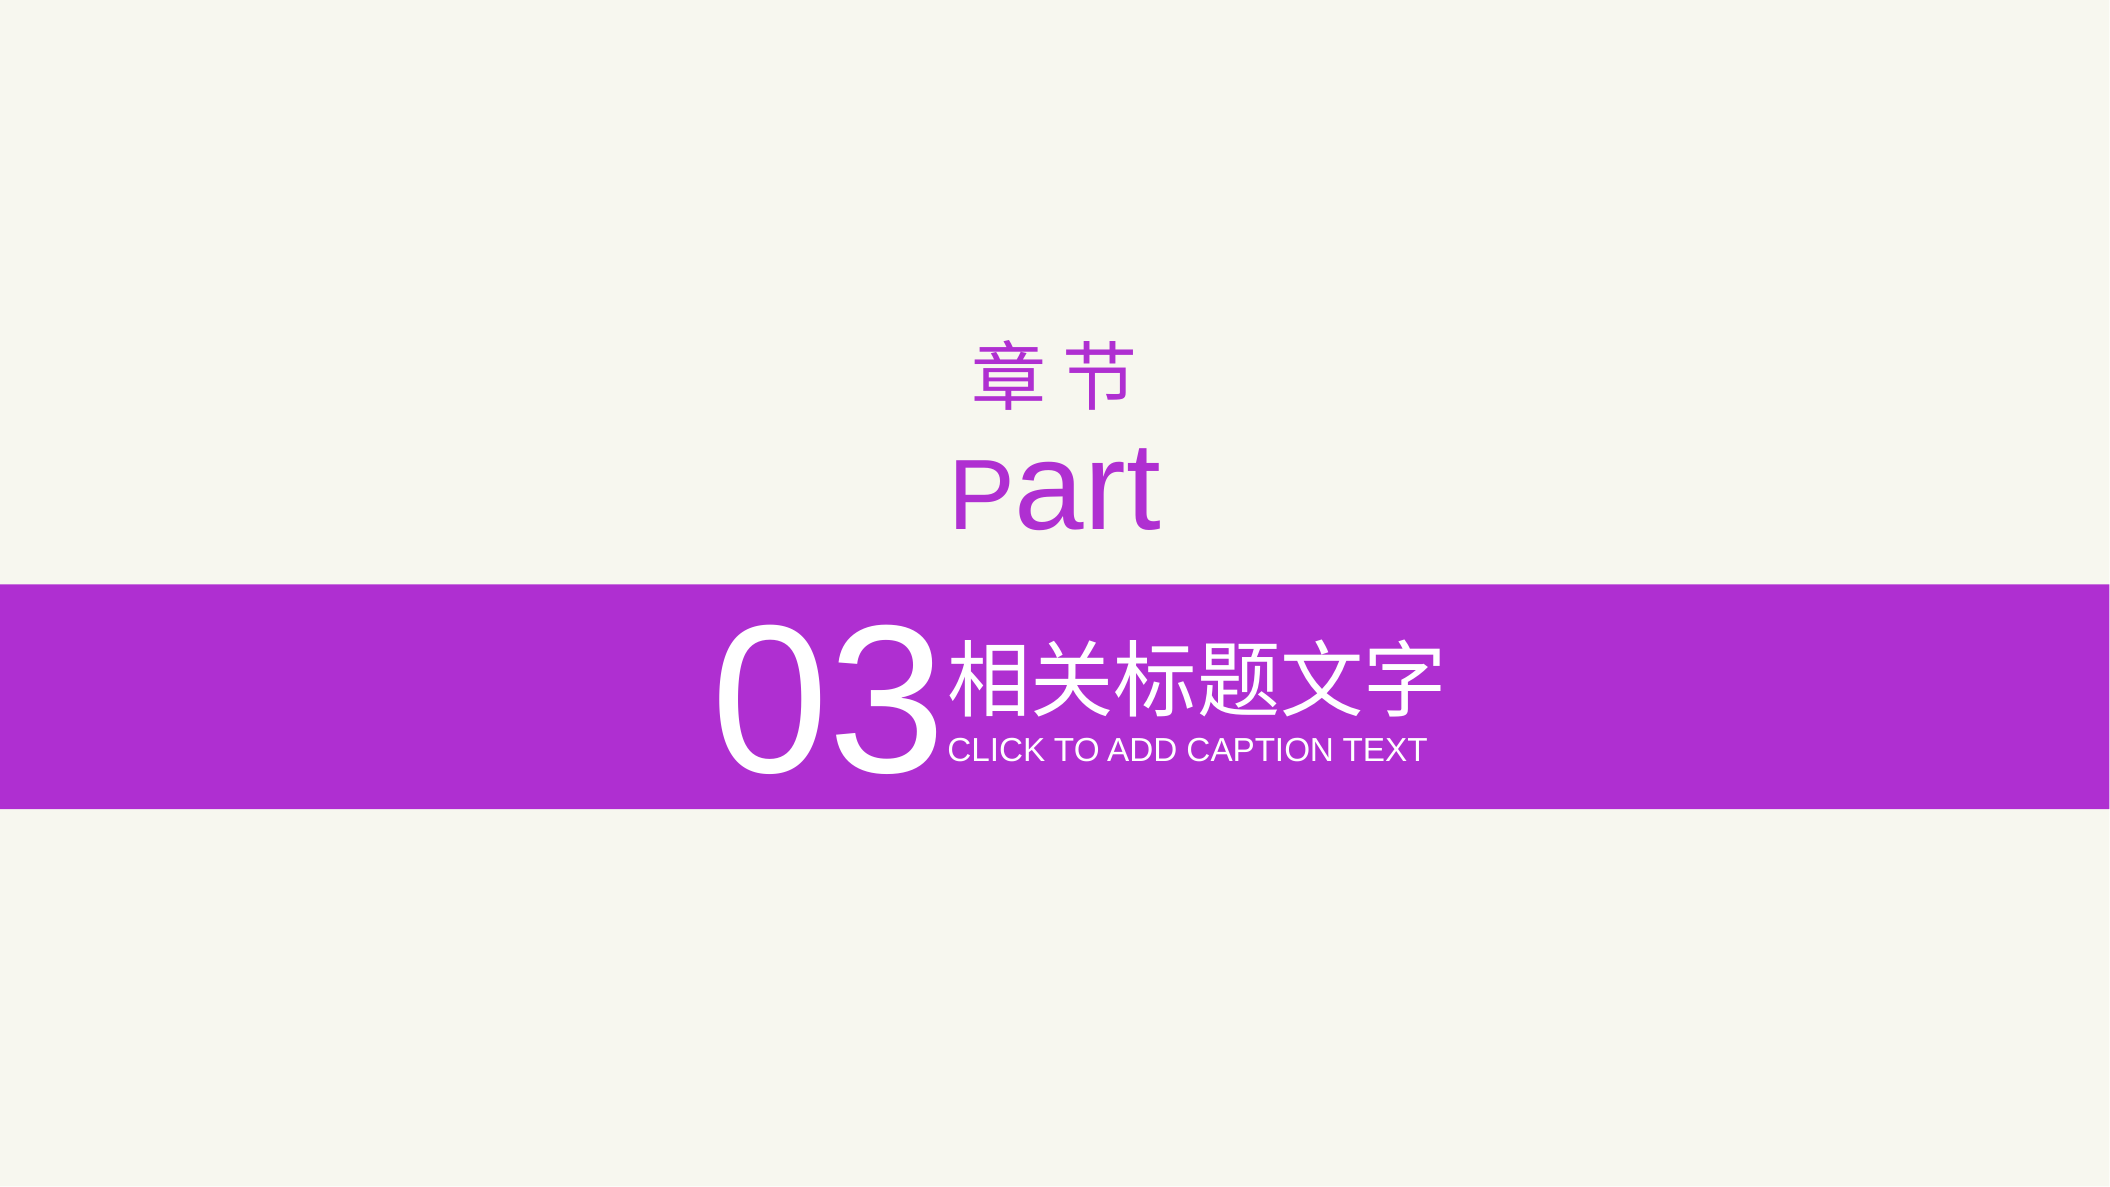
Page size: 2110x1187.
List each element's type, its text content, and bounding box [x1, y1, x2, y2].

text_box 章 节 [971, 329, 1139, 420]
text_box CLICK TO ADD CAPTION TEXT [947, 733, 1553, 770]
text_box 相关标题文字 [947, 638, 1553, 729]
text_box [0, 583, 711, 810]
text_box Part [948, 404, 1162, 555]
text_box [947, 583, 2110, 810]
text_box 03 [711, 561, 947, 815]
